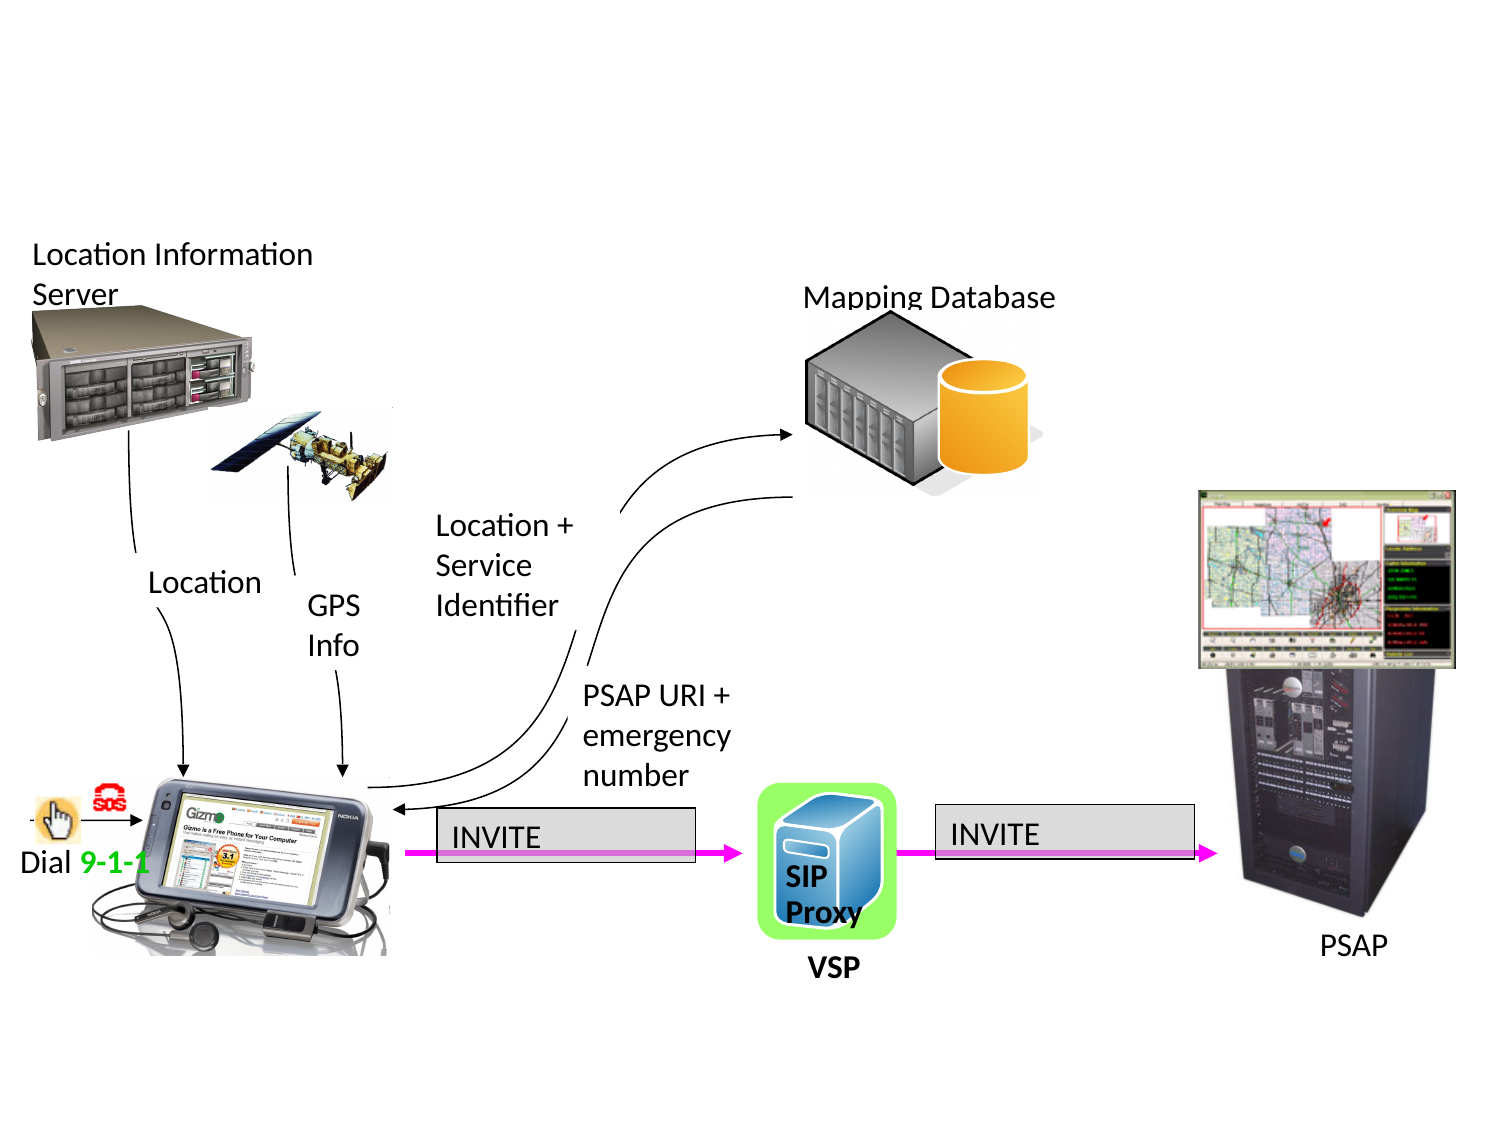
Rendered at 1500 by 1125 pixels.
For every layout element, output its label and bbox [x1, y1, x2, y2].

text_box [4, 224, 1457, 994]
